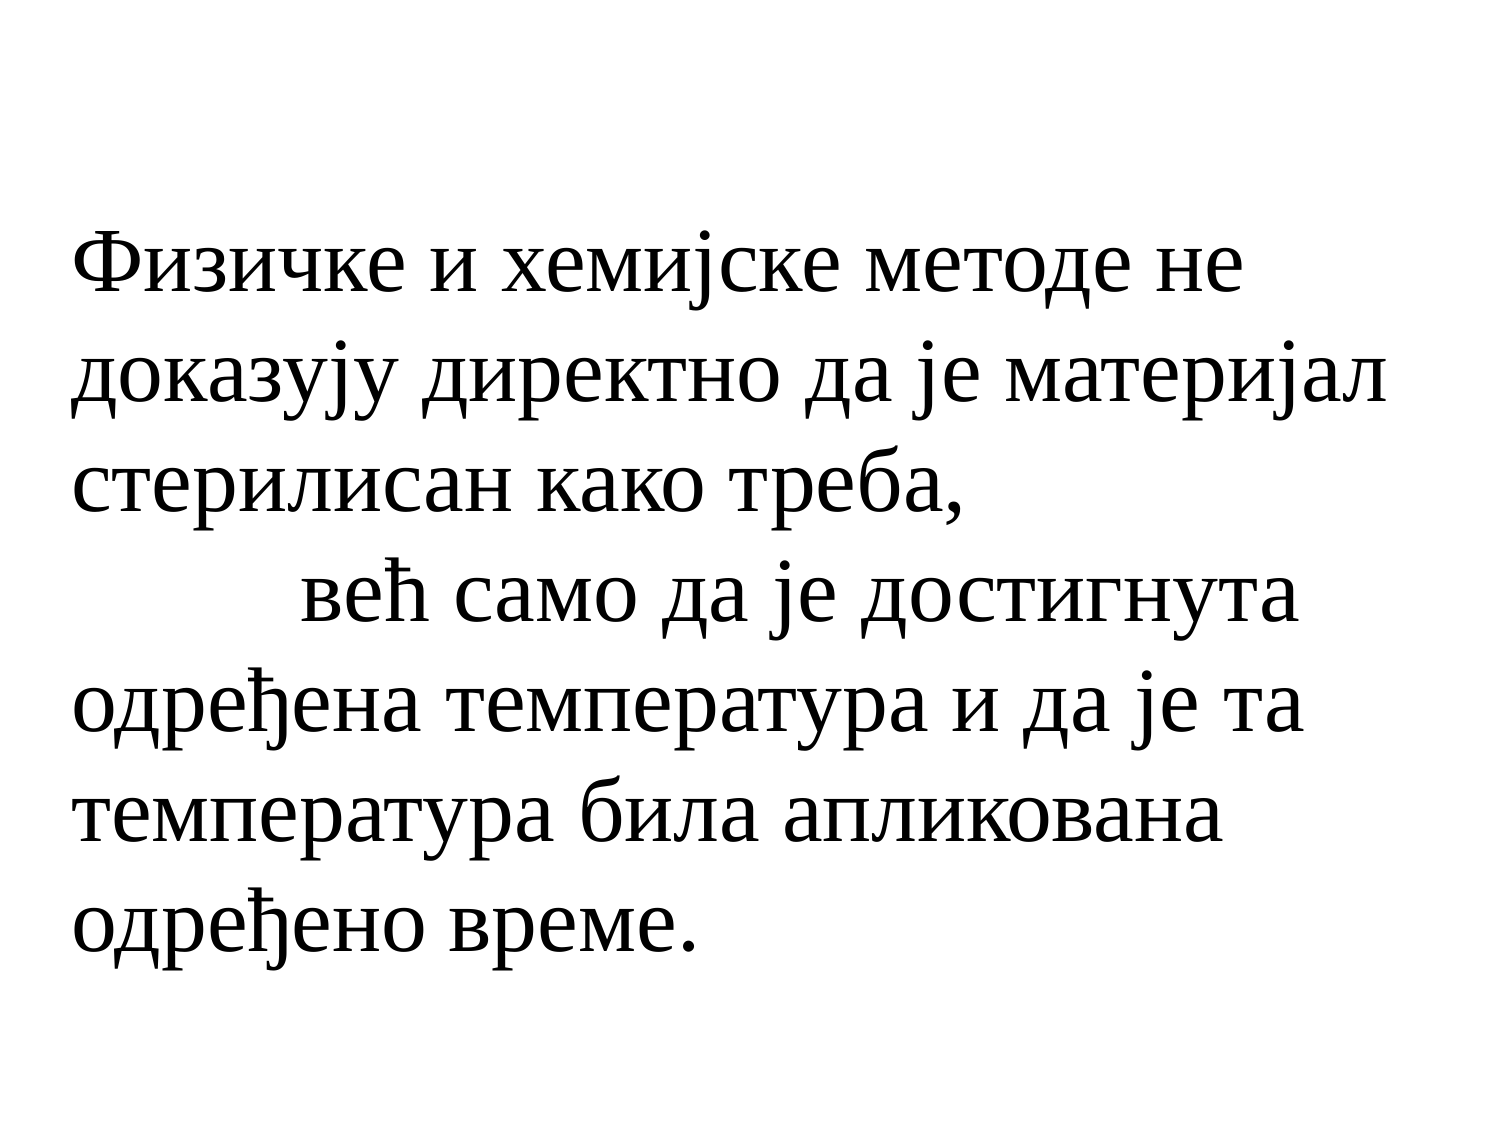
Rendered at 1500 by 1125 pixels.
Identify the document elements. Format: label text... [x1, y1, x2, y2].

list Физичке и хемијске методе не доказују директно да је материјал стерилисан како треба, већ само да је достигнута одређена температура и да је та температура била апликована одређено време. [0, 0, 1500, 1100]
